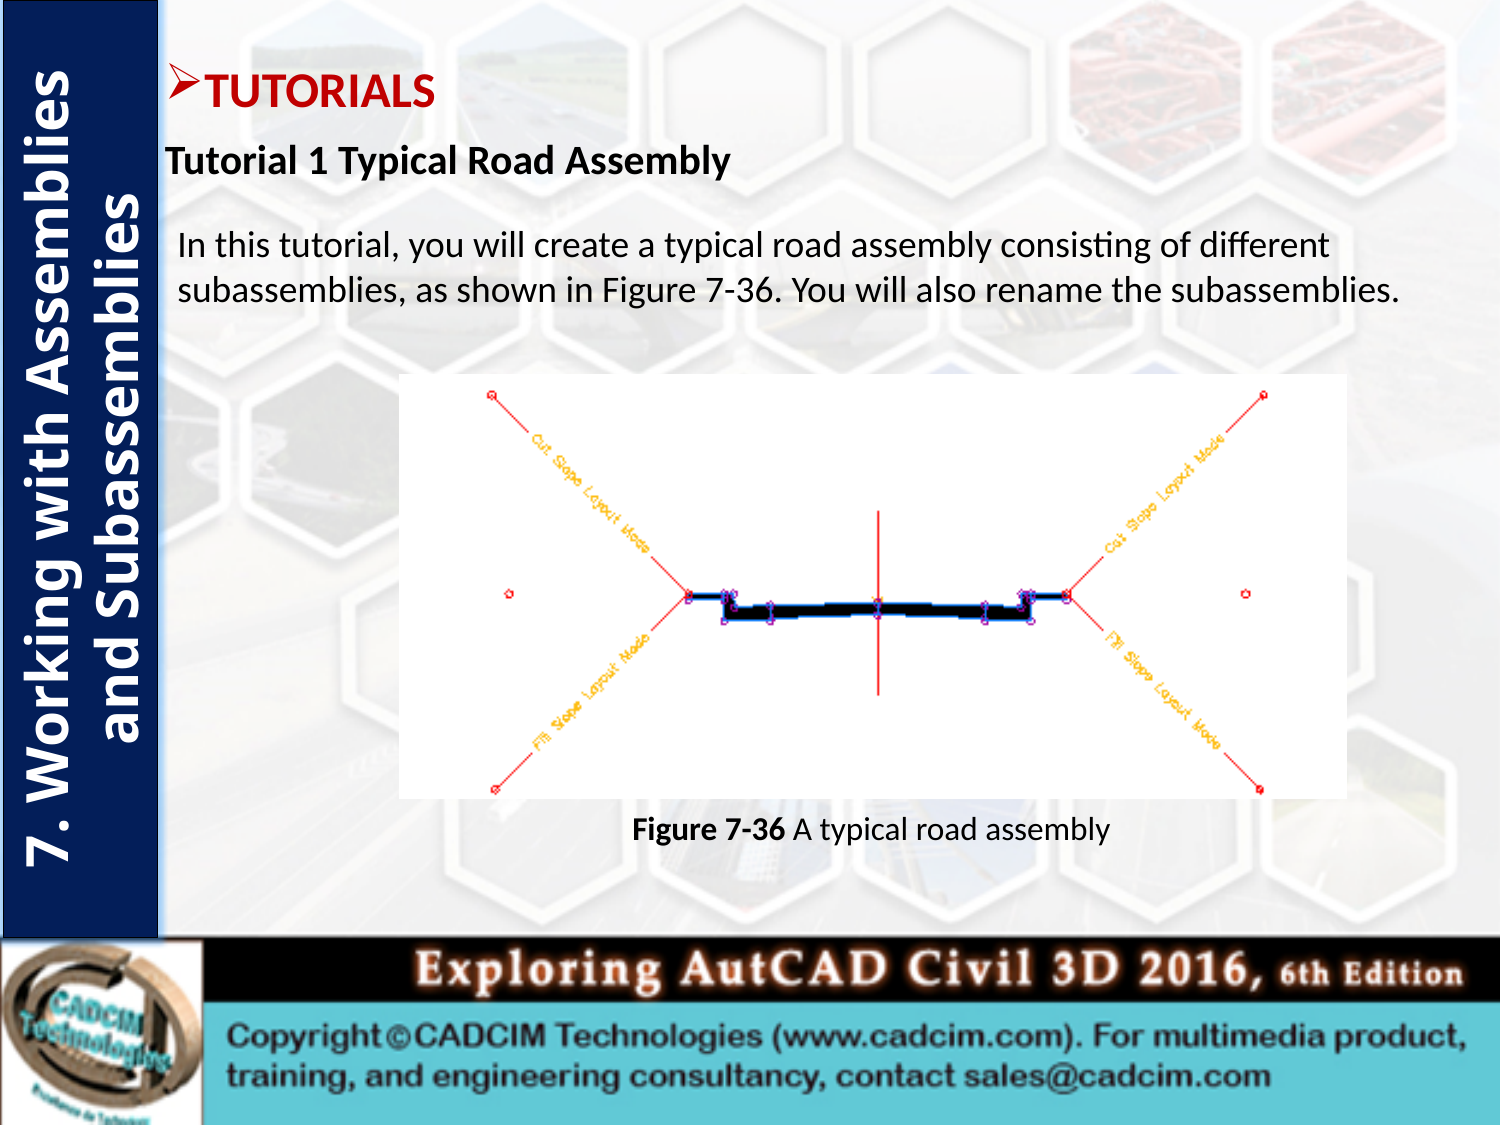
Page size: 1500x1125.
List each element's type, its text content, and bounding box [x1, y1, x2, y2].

text_box In this tutorial, you will create a typical road assembly consisting of different subassemblies, as shown in Figure 7-36. You will also rename the subassemblies. [162, 212, 1488, 318]
text_box TUTORIALS [150, 49, 894, 125]
text_box Tutorial 1 Typical Road Assembly [150, 125, 894, 191]
text_box Figure 7-36 A typical road assembly [617, 799, 1163, 855]
picture [0, 0, 1500, 1125]
